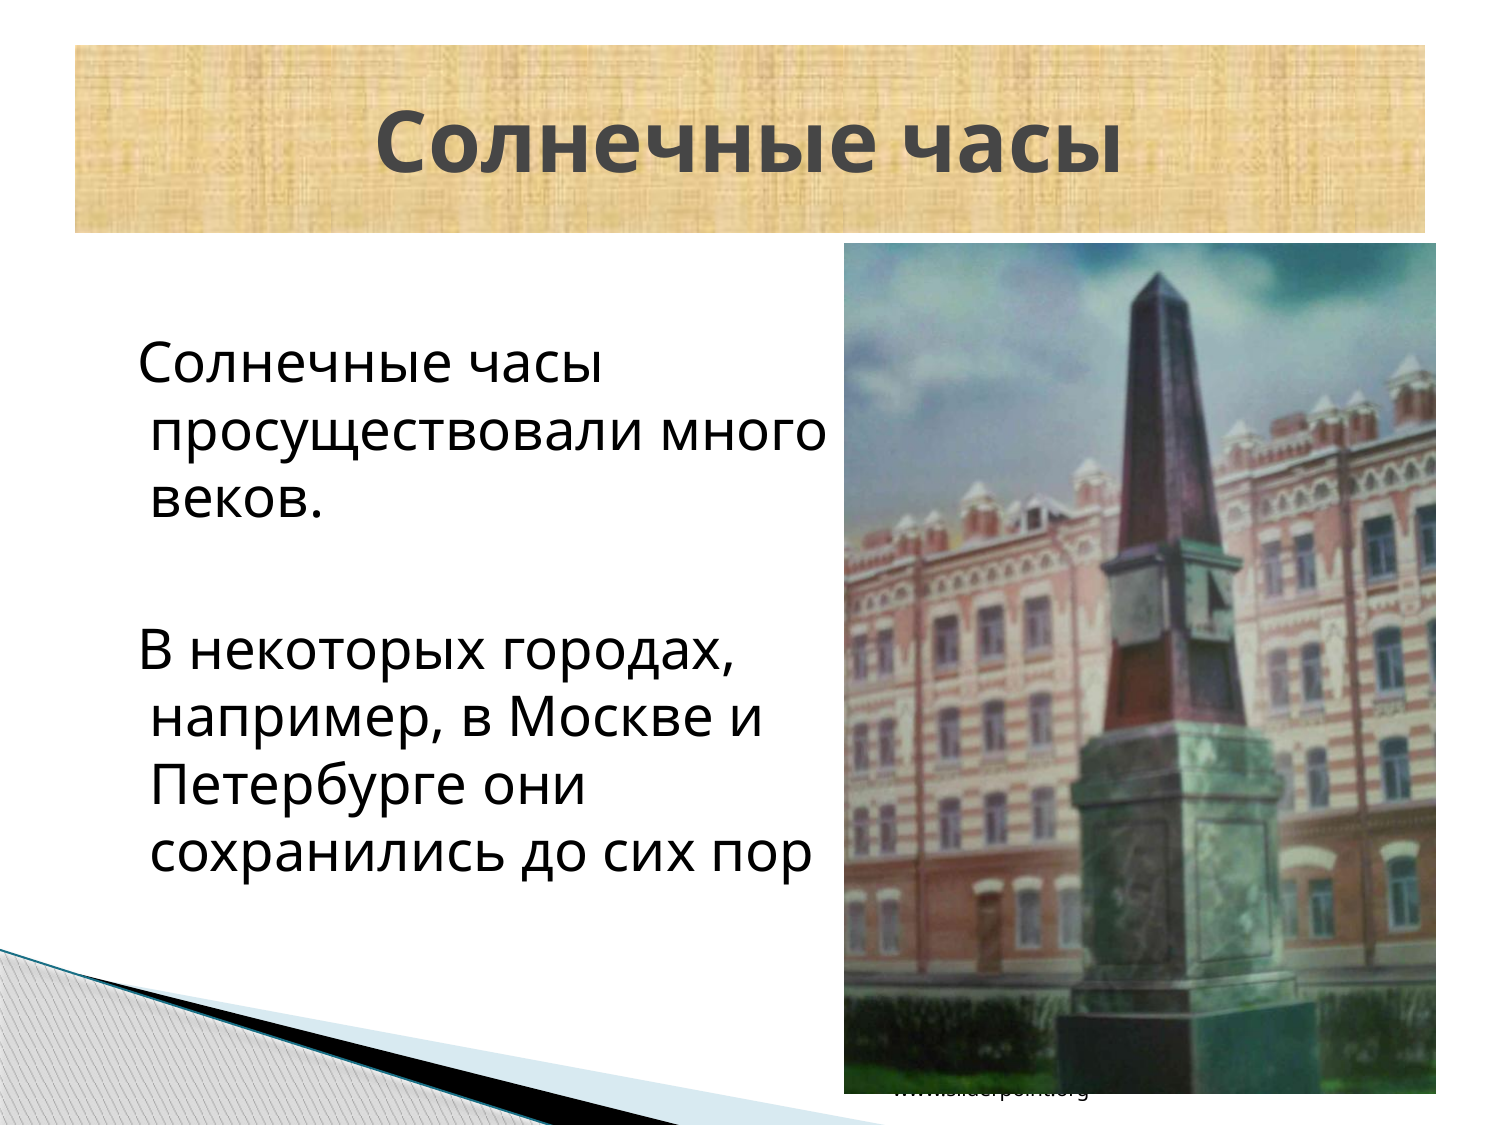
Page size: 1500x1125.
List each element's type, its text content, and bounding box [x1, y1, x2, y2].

list Солнечные часы просуществовали много веков. В некоторых городах, например, в Москве и Петербурге они сохранились до сих пор [75, 243, 844, 986]
footer www.sliderpoint.org [718, 1051, 1105, 1112]
picture [844, 243, 1436, 1095]
title Солнечные часы [75, 45, 1425, 233]
